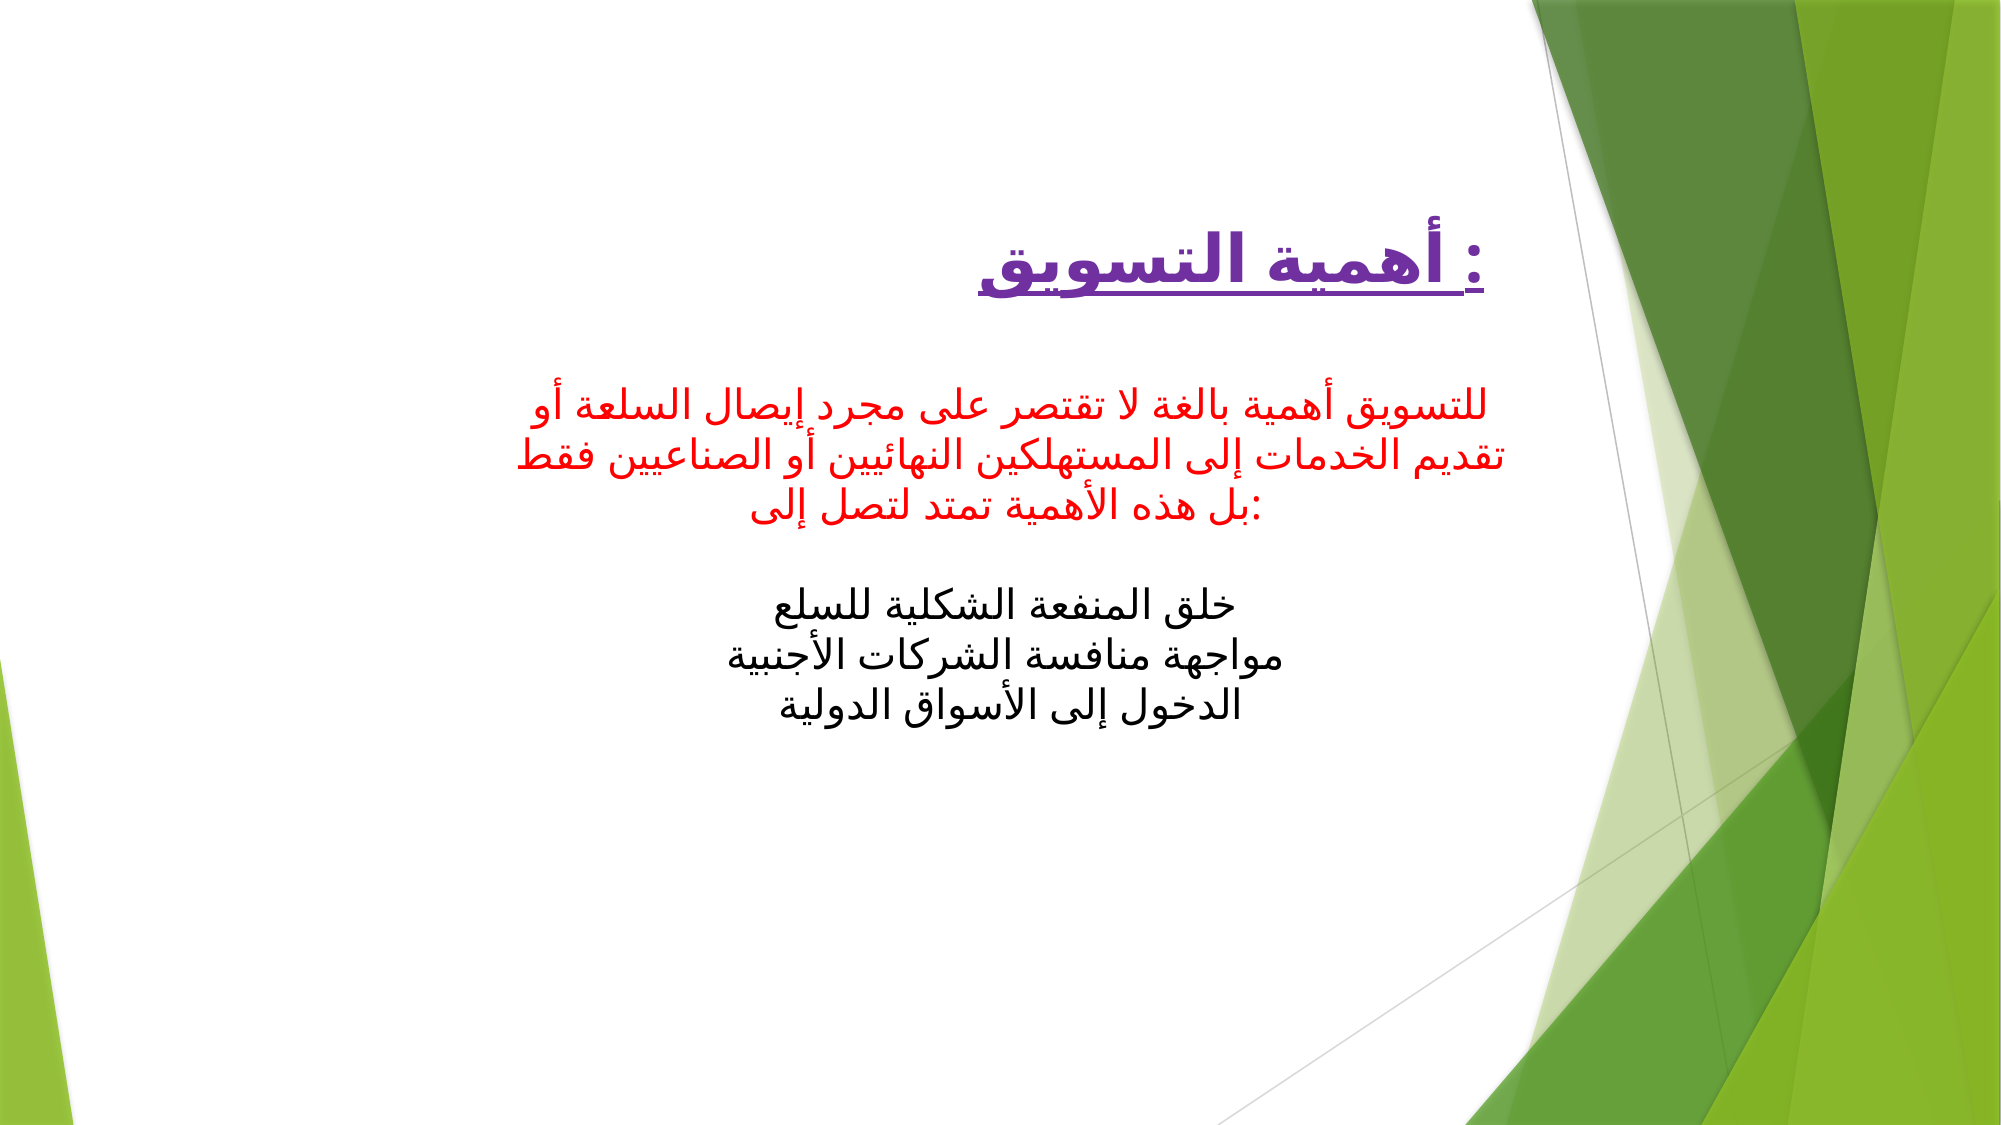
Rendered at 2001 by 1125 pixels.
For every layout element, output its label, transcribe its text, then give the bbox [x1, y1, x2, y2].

text_box للتسويق أهمية بالغة لا تقتصر على مجرد إيصال السلعة أو تقديم الخدمات إلى المستهلكين النهائيين أو الصناعيين فقط بل هذه الأهمية تمتد لتصل إلى: خلق المنفعة الشكلية للسلع مواجهة منافسة الشركات الأجنبية الدخول إلى الأسواق الدولية [488, 370, 1534, 736]
text_box أهمية التسويق : [963, 208, 1499, 304]
